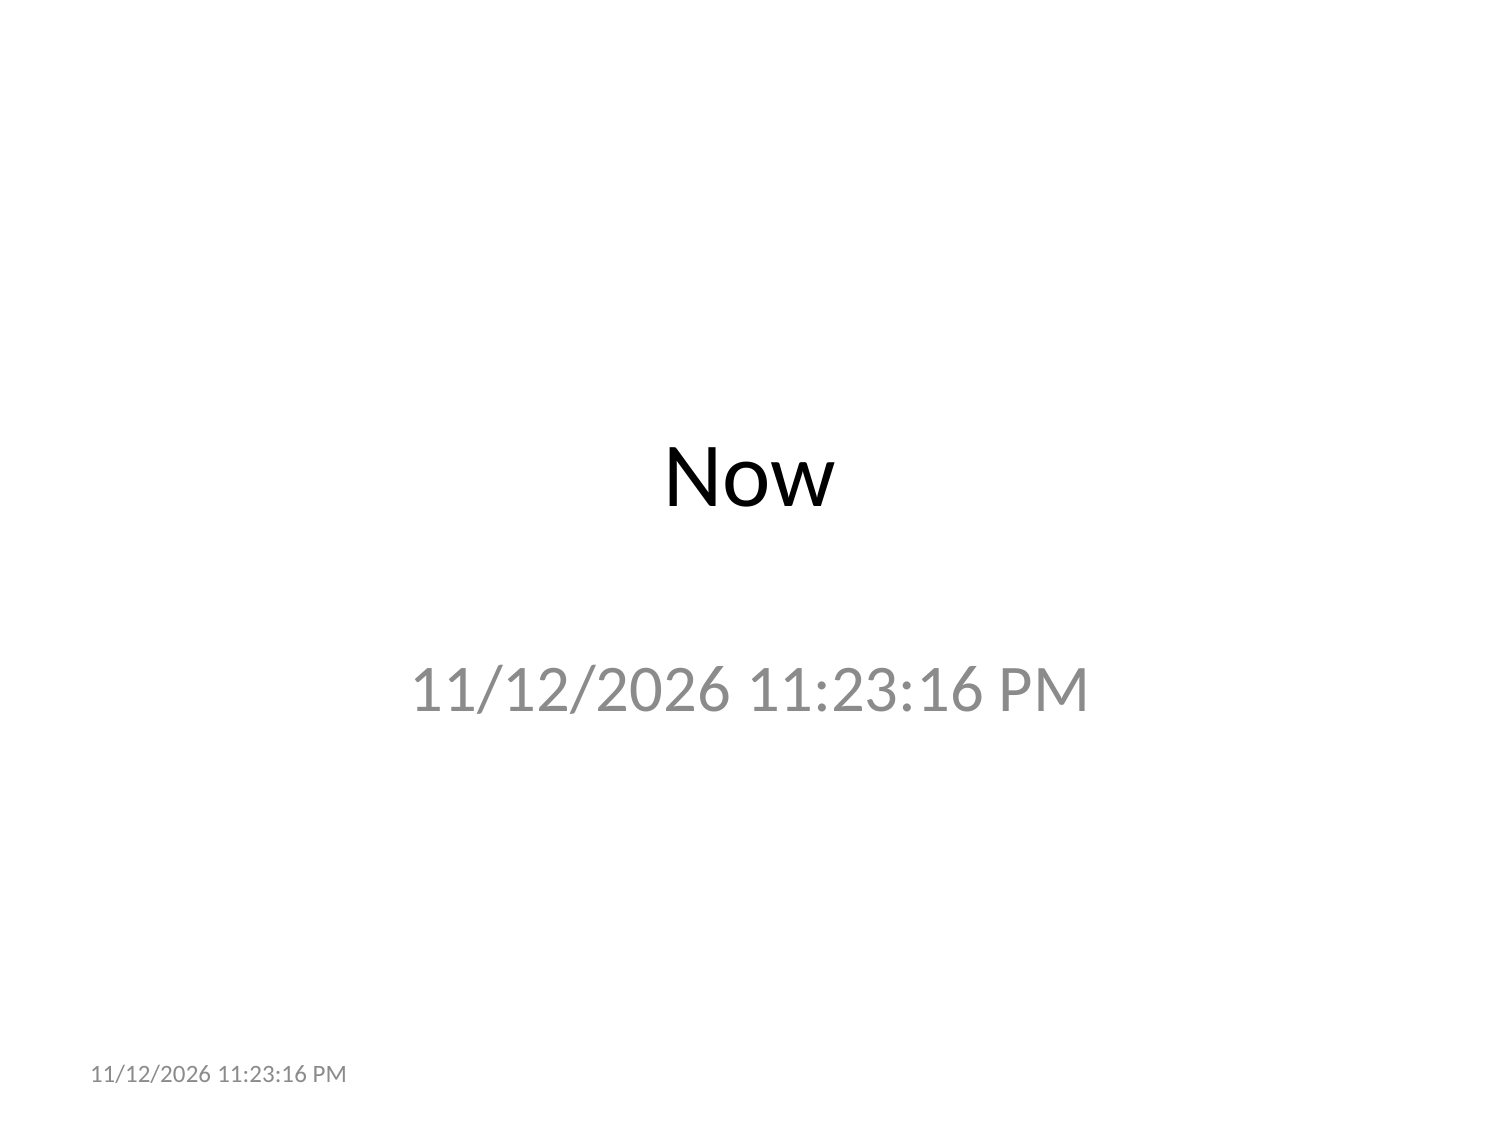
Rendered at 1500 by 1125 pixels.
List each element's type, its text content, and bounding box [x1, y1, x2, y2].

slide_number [75, 1042, 425, 1103]
title Now [112, 349, 1388, 591]
subtitle 2011-12-19 10:20:04 AM [225, 637, 1275, 925]
